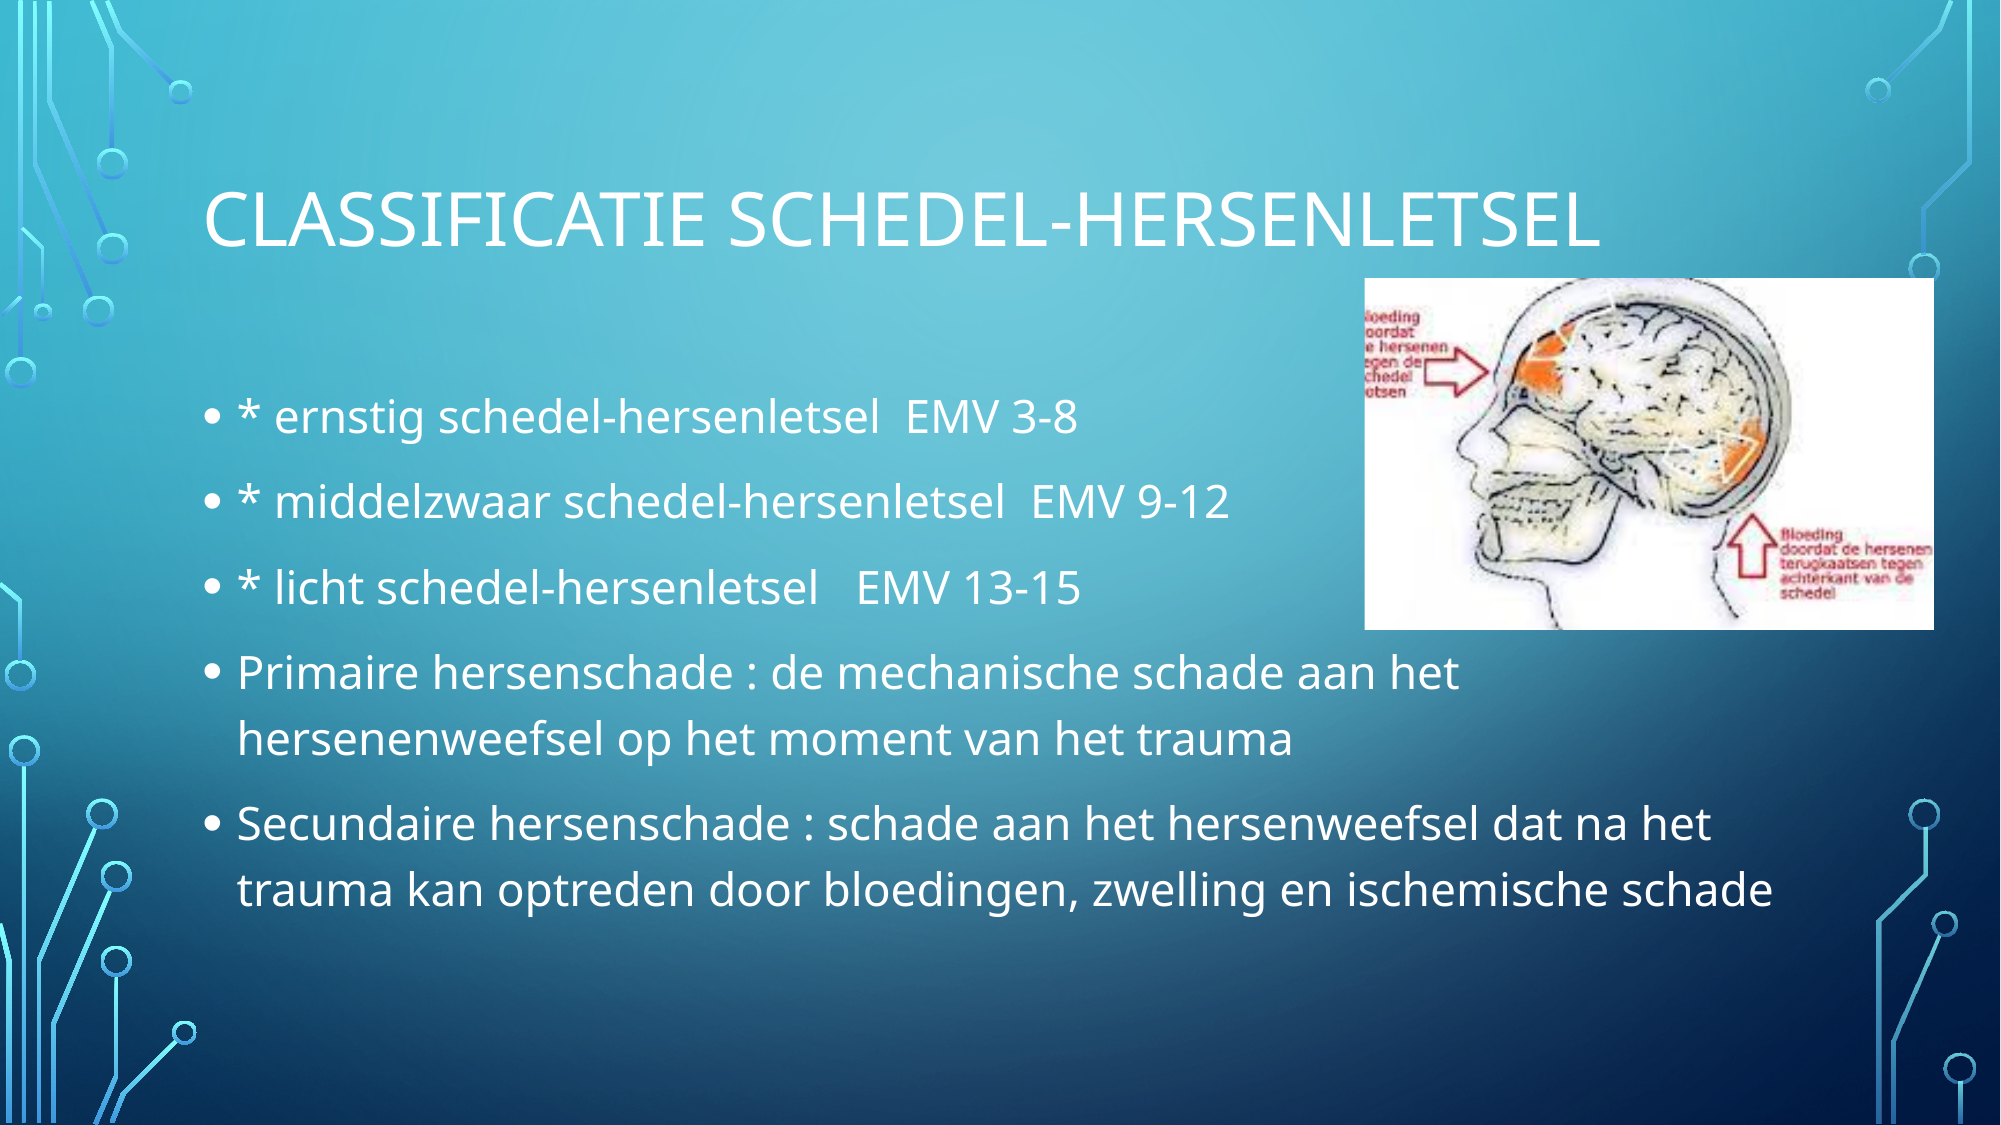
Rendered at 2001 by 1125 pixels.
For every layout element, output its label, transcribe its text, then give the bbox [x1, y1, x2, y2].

picture [1364, 277, 1935, 630]
list * ernstig schedel-hersenletsel EMV 3-8 * middelzwaar schedel-hersenletsel EMV 9-12 * licht schedel-hersenletsel EMV 13-15 Primaire hersenschade : de mechanische schade aan het hersenenweefsel op het moment van het trauma Secundaire hersenschade : schade aan het hersenweefsel dat na het trauma kan optreden door bloedingen, zwelling en ischemische schade [187, 369, 1813, 950]
title Classificatie schedel-hersenletsel [187, 101, 1813, 344]
